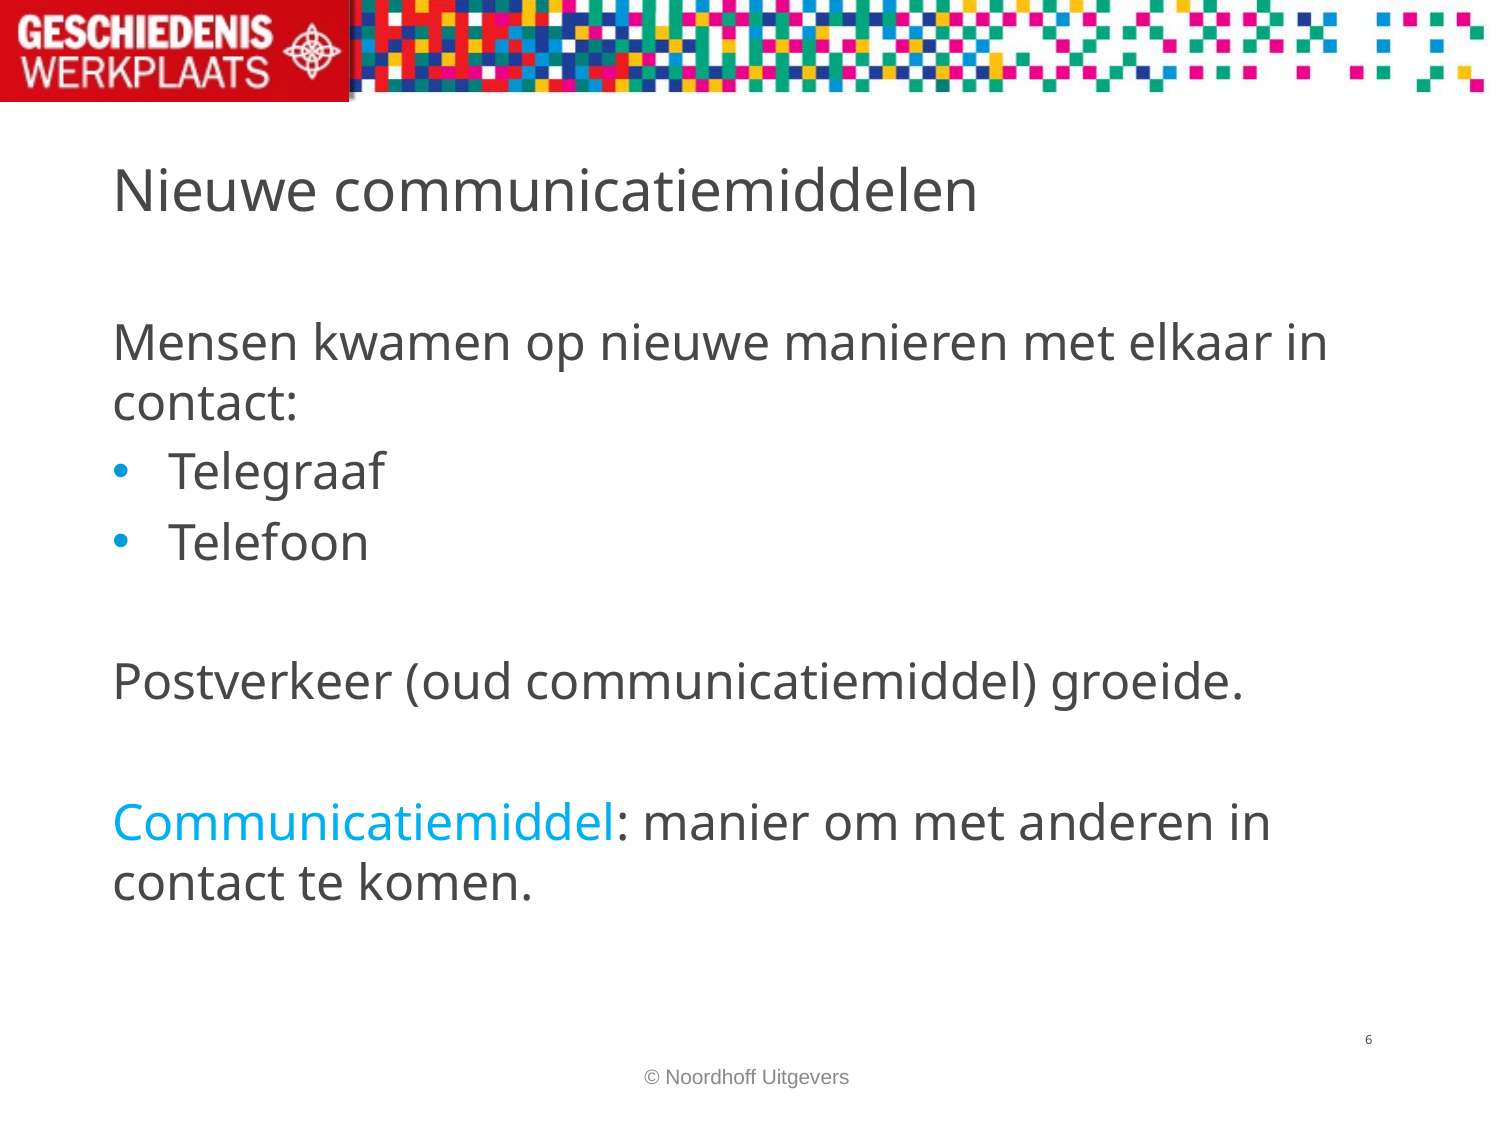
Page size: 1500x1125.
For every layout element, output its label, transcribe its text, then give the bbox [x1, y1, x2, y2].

text_box © Noordhoff Uitgevers [512, 1045, 988, 1106]
slide_number 6 [1325, 1025, 1388, 1063]
list Mensen kwamen op nieuwe manieren met elkaar in contact: Telegraaf Telefoon Postverkeer (oud communicatiemiddel) groeide. Communicatiemiddel: manier om met anderen in contact te komen. [112, 302, 1409, 1024]
picture [0, 0, 1500, 1125]
title Nieuwe communicatiemiddelen [112, 145, 1401, 256]
